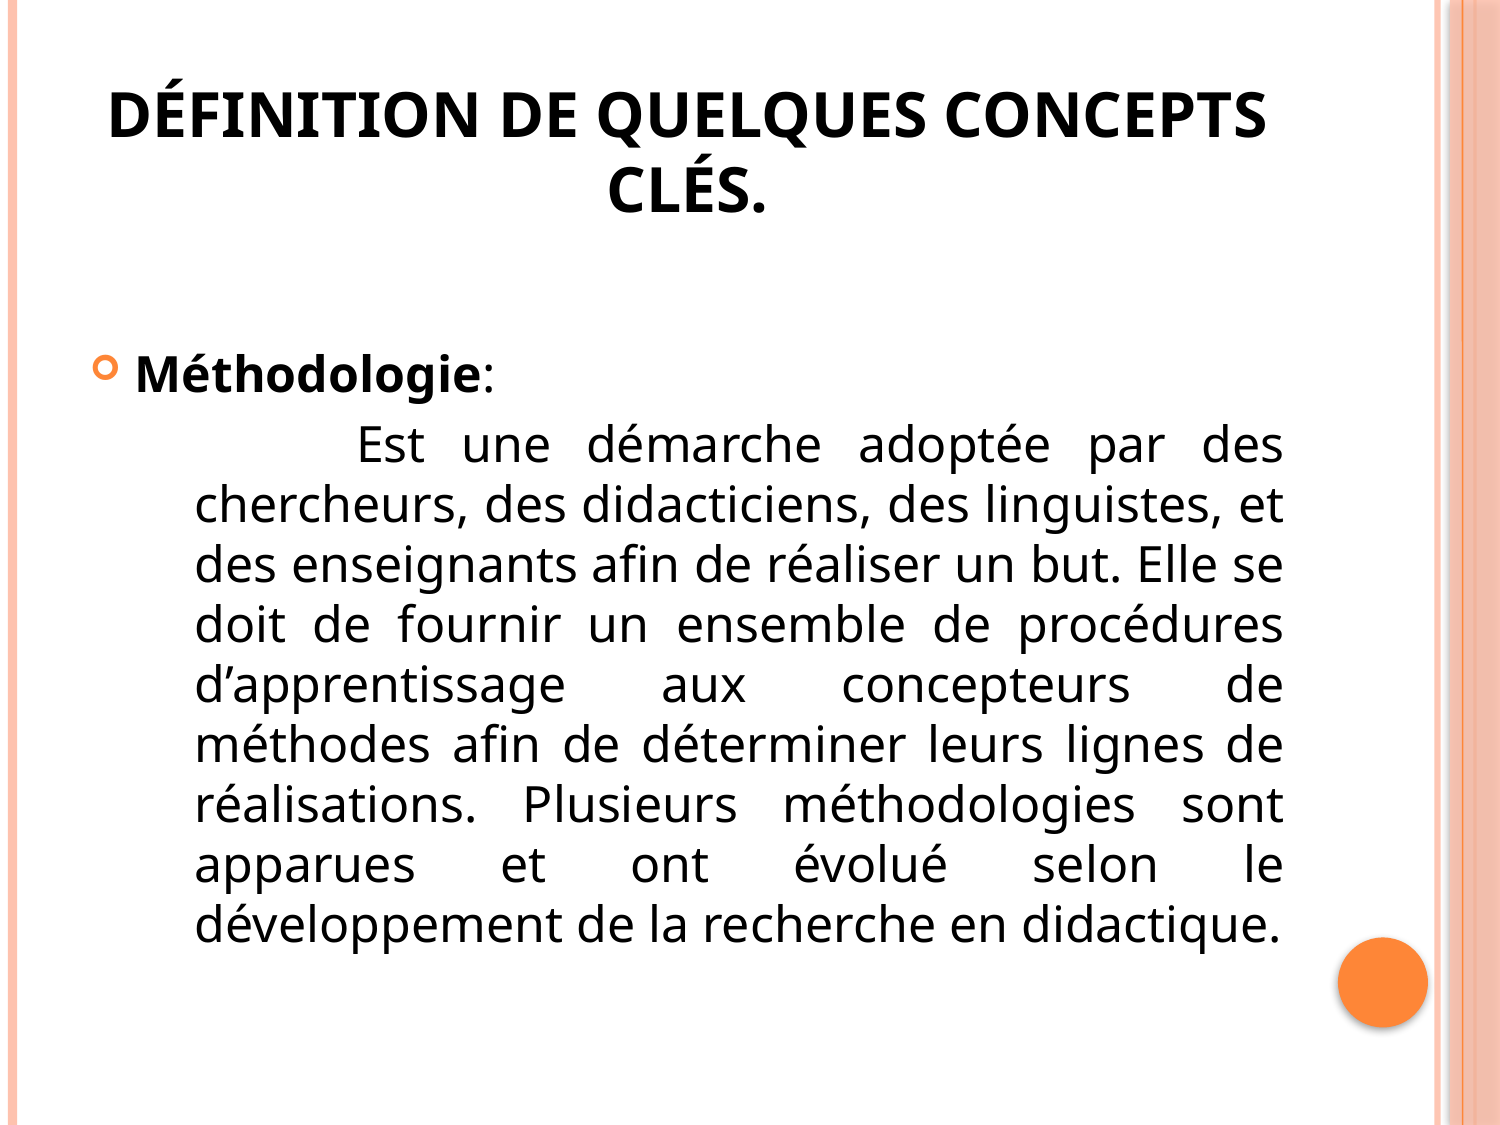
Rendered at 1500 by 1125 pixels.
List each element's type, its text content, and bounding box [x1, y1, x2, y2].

title Définition de quelques concepts clés. [75, 45, 1300, 233]
list Méthodologie: Est une démarche adoptée par des chercheurs, des didacticiens, des linguistes, et des enseignants afin de réaliser un but. Elle se doit de fournir un ensemble de procédures d’apprentissage aux concepteurs de méthodes afin de déterminer leurs lignes de réalisations. Plusieurs méthodologies sont apparues et ont évolué selon le développement de la recherche en didactique. [75, 262, 1300, 1062]
